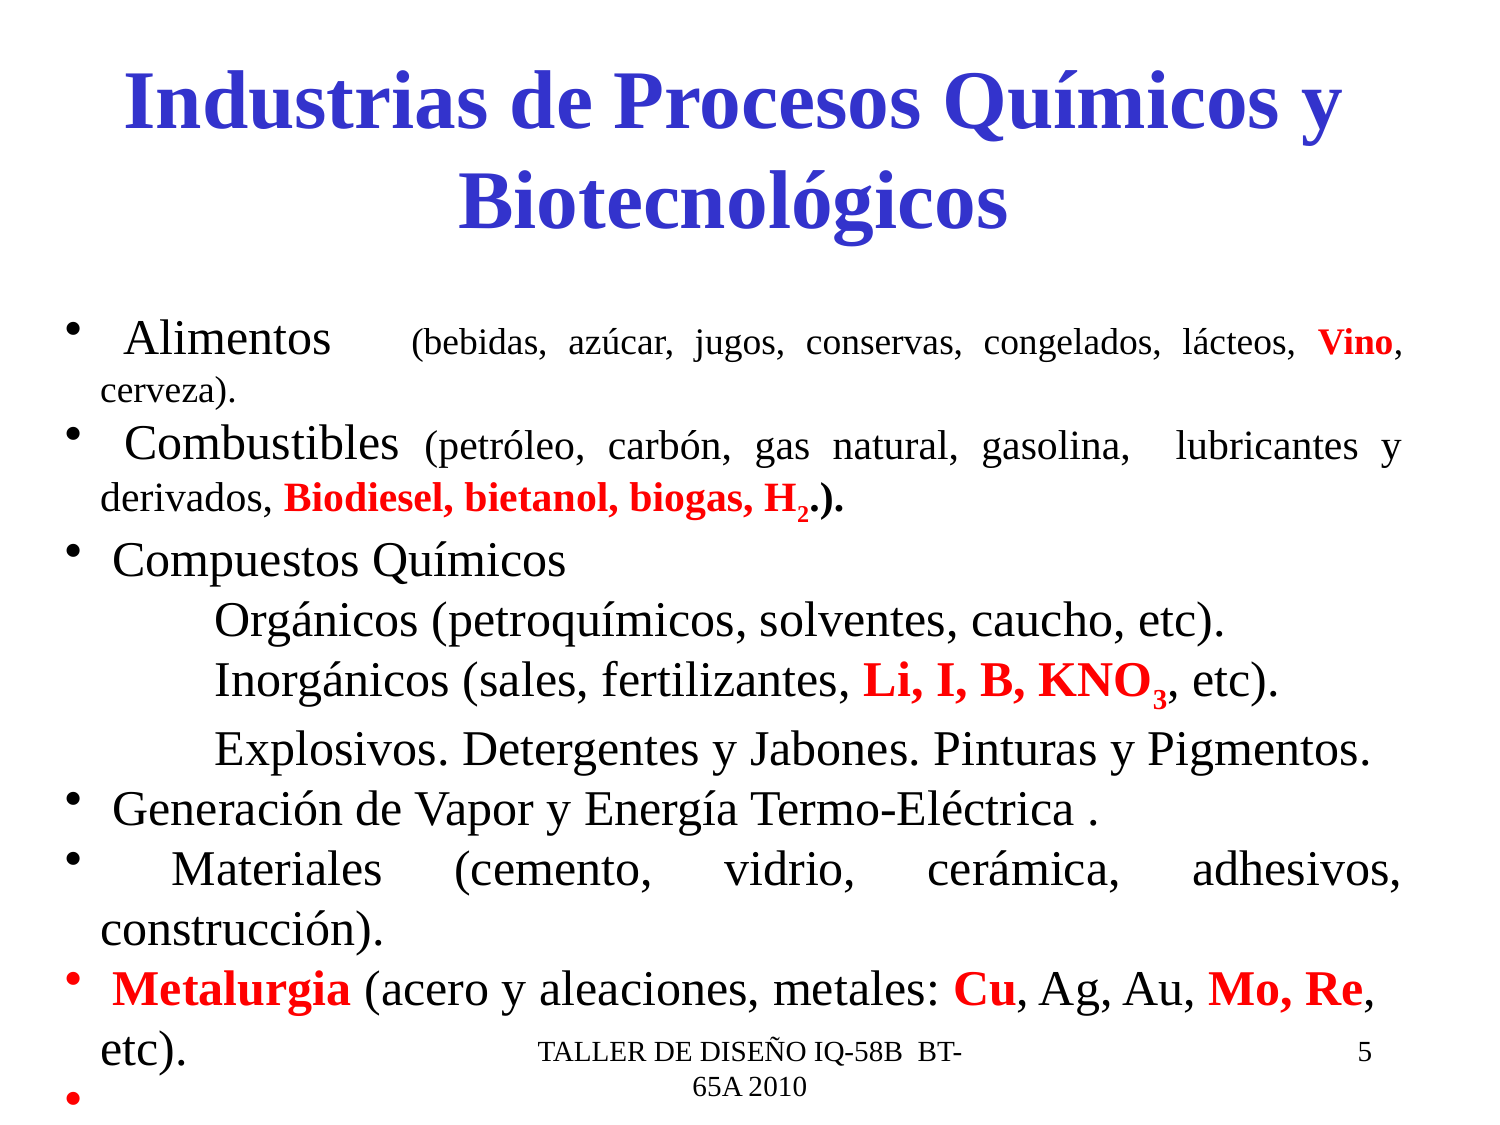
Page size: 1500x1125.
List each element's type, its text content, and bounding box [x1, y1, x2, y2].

text_box Industrias de Procesos Químicos y Biotecnológicos Alimentos (bebidas, azúcar, jugos, conservas, congelados, lácteos, Vino, cerveza). Combustibles (petróleo, carbón, gas natural, gasolina, lubricantes y derivados, Biodiesel, bietanol, biogas, H2.). Compuestos Químicos Orgánicos (petroquímicos, solventes, caucho, etc). Inorgánicos (sales, fertilizantes, Li, I, B, KNO3, etc). Explosivos. Detergentes y Jabones. Pinturas y Pigmentos. Generación de Vapor y Energía Termo-Eléctrica . Materiales (cemento, vidrio, cerámica, adhesivos, construcción). Metalurgia (acero y aleaciones, metales: Cu, Ag, Au, Mo, Re, etc). [49, 37, 1418, 1125]
footer TALLER DE DISEÑO IQ-58B BT-65A 2010 [512, 1024, 988, 1101]
slide_number 5 [1074, 1024, 1388, 1101]
